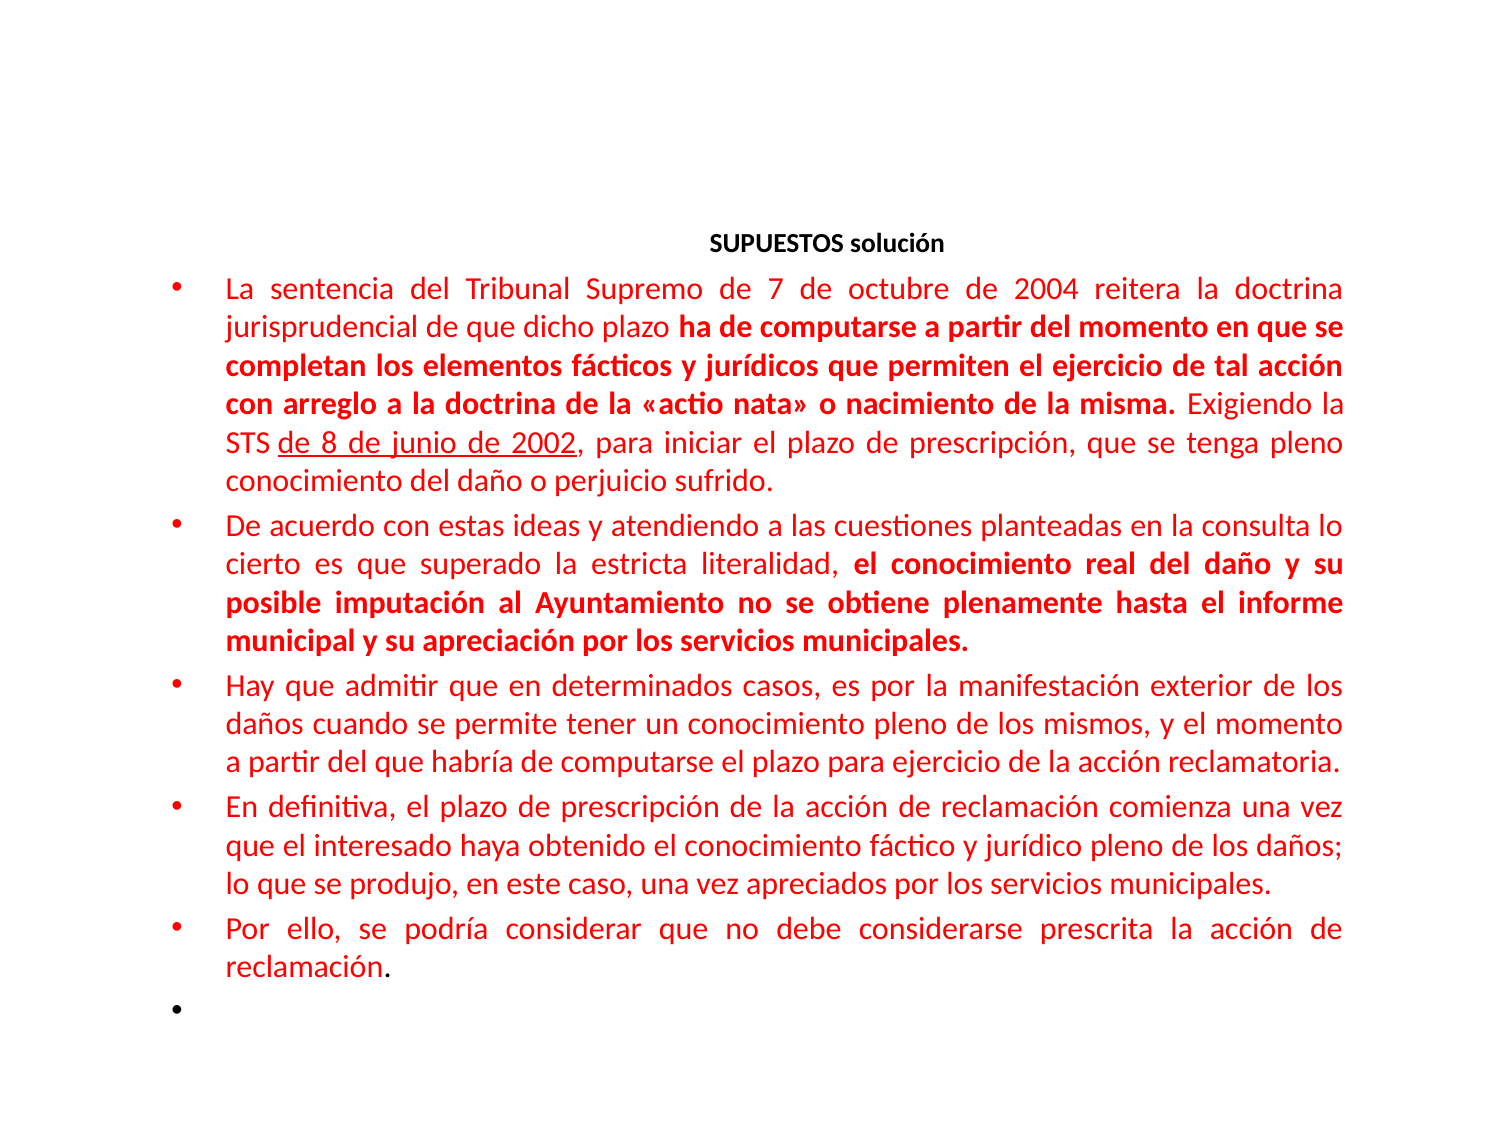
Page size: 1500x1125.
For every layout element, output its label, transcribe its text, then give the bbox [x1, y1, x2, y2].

title SUPUESTOS solución [238, 217, 1416, 300]
list La sentencia del Tribunal Supremo de 7 de octubre de 2004 reitera la doctrina jurisprudencial de que dicho plazo ha de computarse a partir del momento en que se completan los elementos fácticos y jurídicos que permiten el ejercicio de tal acción con arreglo a la doctrina de la «actio nata» o nacimiento de la misma. Exigiendo la STS de 8 de junio de 2002, para iniciar el plazo de prescripción, que se tenga pleno conocimiento del daño o perjuicio sufrido. De acuerdo con estas ideas y atendiendo a las cuestiones planteadas en la consulta lo cierto es que superado la estricta literalidad, el conocimiento real del daño y su posible imputación al Ayuntamiento no se obtiene plenamente hasta el informe municipal y su apreciación por los servicios municipales. Hay que admitir que en determinados casos, es por la manifestación exterior de los daños cuando se permite tener un conocimiento pleno de los mismos, y el momento a partir del que habría de computarse el plazo para ejercicio de la acción reclamatoria. En definitiva, el plazo de prescripción de la acción de reclamación comienza una vez que el interesado haya obtenido el conocimiento fáctico y jurídico pleno de los daños; lo que se produjo, en este caso, una vez apreciados por los servicios municipales. Por ello, se podría considerar que no debe considerarse prescrita la acción de reclamación. [156, 259, 1360, 1055]
